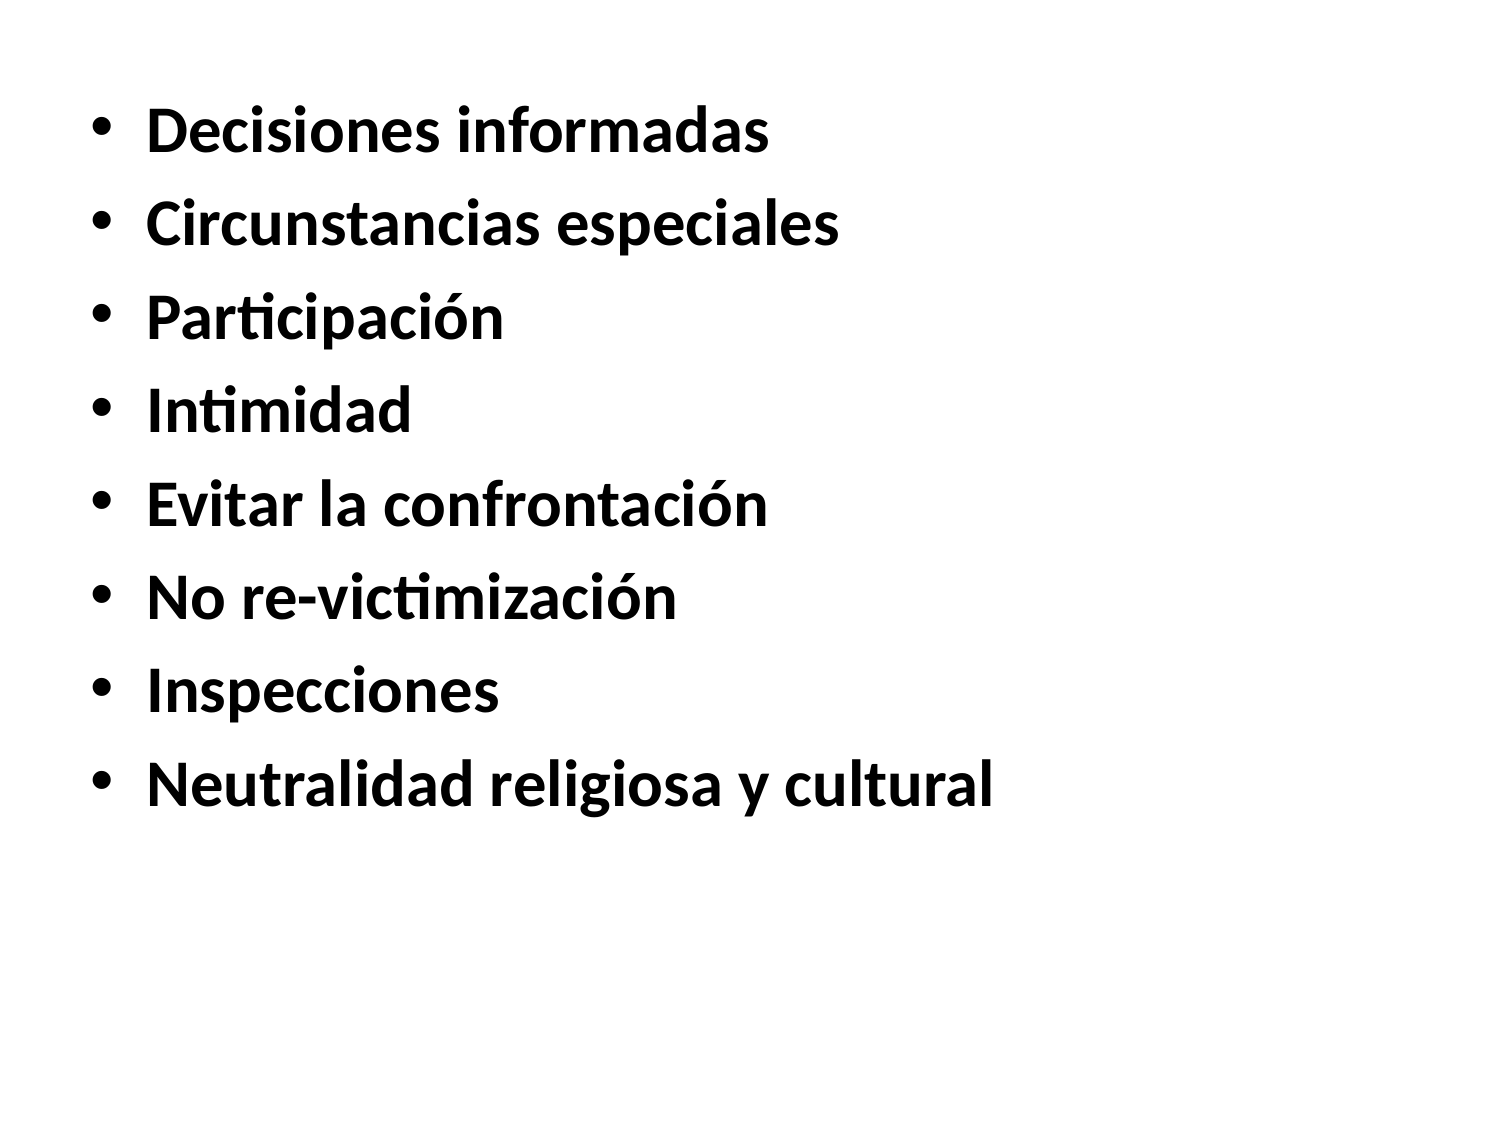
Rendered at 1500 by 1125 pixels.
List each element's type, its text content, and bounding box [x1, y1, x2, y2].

list Decisiones informadas Circunstancias especiales Participación Intimidad Evitar la confrontación No re-victimización Inspecciones Neutralidad religiosa y cultural [75, 78, 1425, 1005]
